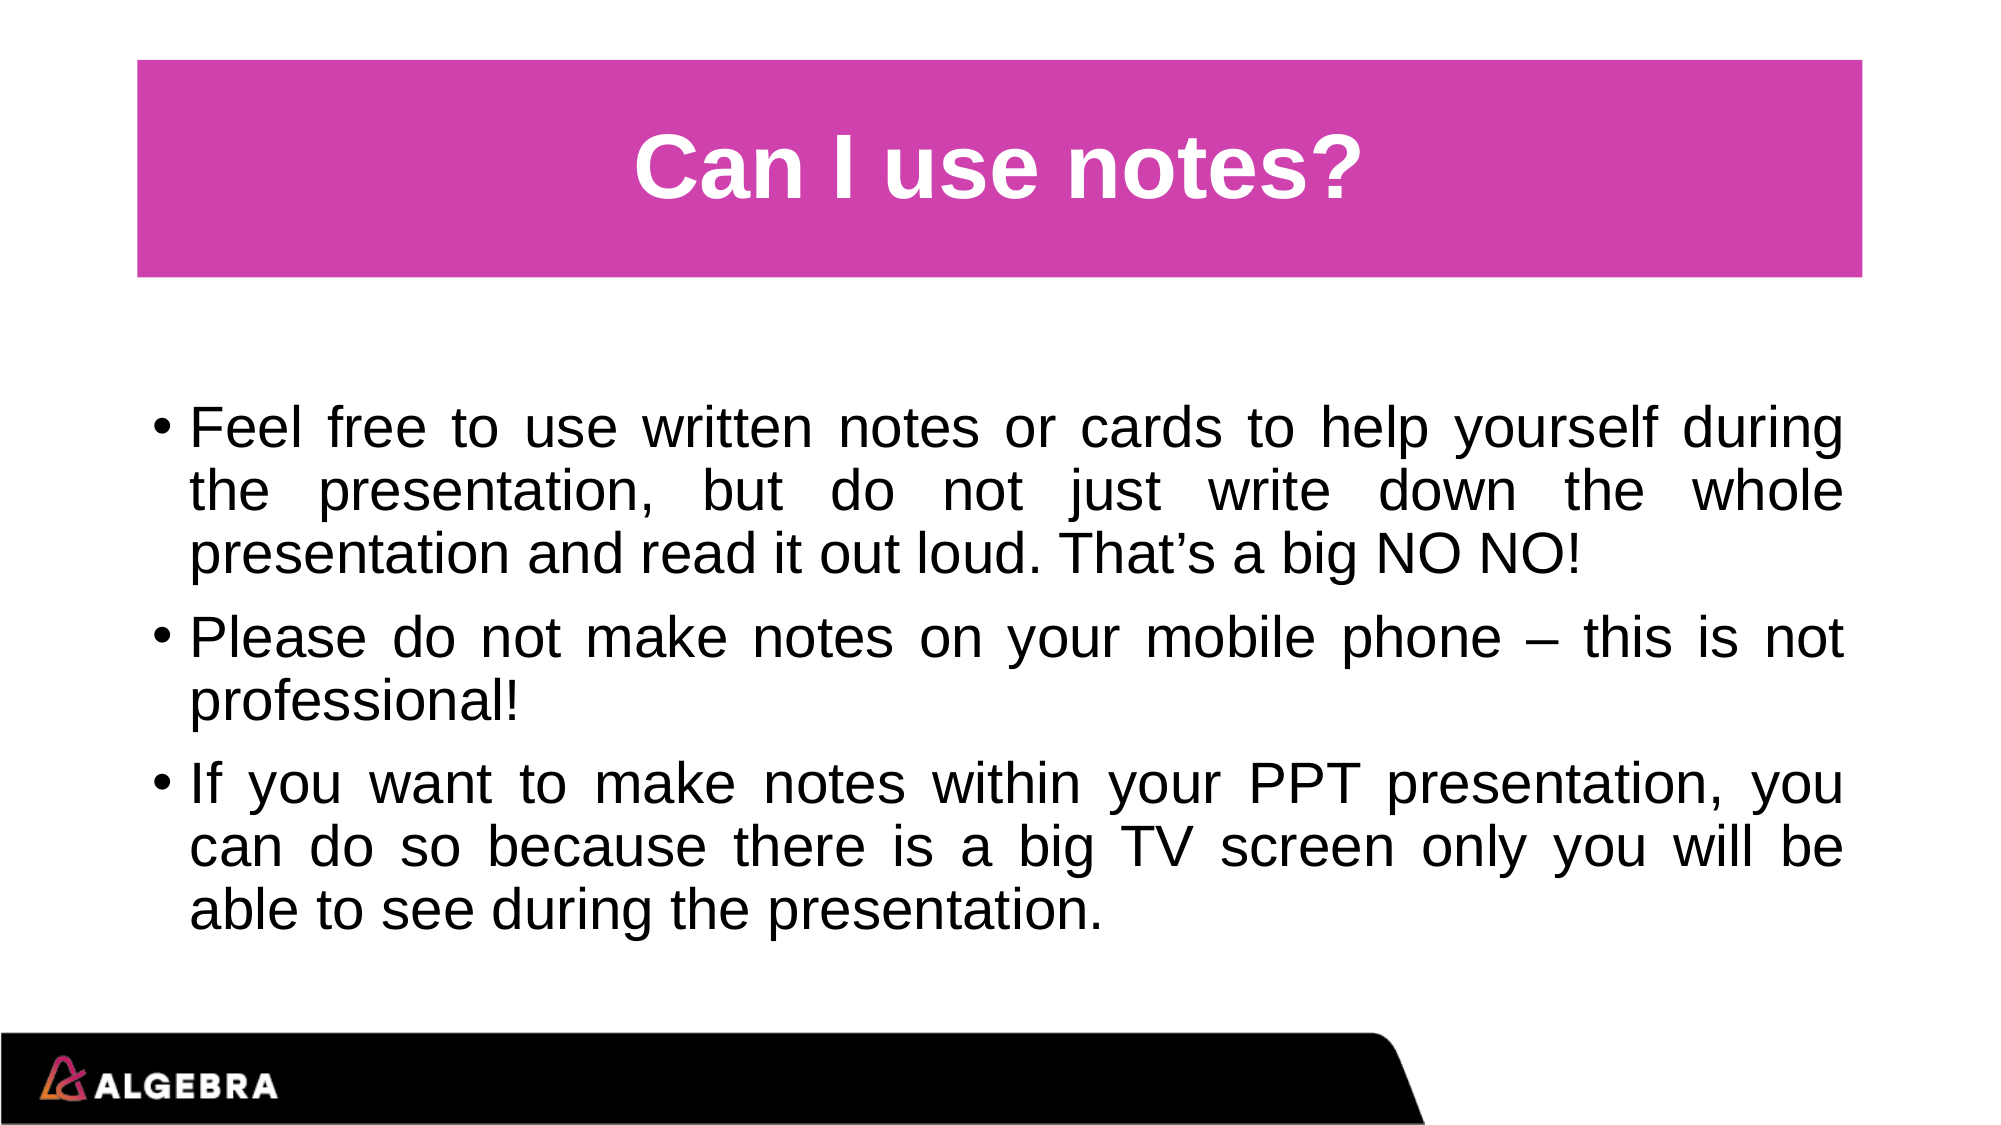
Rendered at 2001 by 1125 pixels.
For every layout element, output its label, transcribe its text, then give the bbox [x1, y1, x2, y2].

title Can I use notes? [137, 59, 1863, 278]
list Feel free to use written notes or cards to help yourself during the presentation, but do not just write down the whole presentation and read it out loud. That’s a big NO NO! Please do not make notes on your mobile phone – this is not professional! If you want to make notes within your PPT presentation, you can do so because there is a big TV screen only you will be able to see during the presentation. [137, 299, 1863, 1014]
picture [0, 1032, 1425, 1125]
